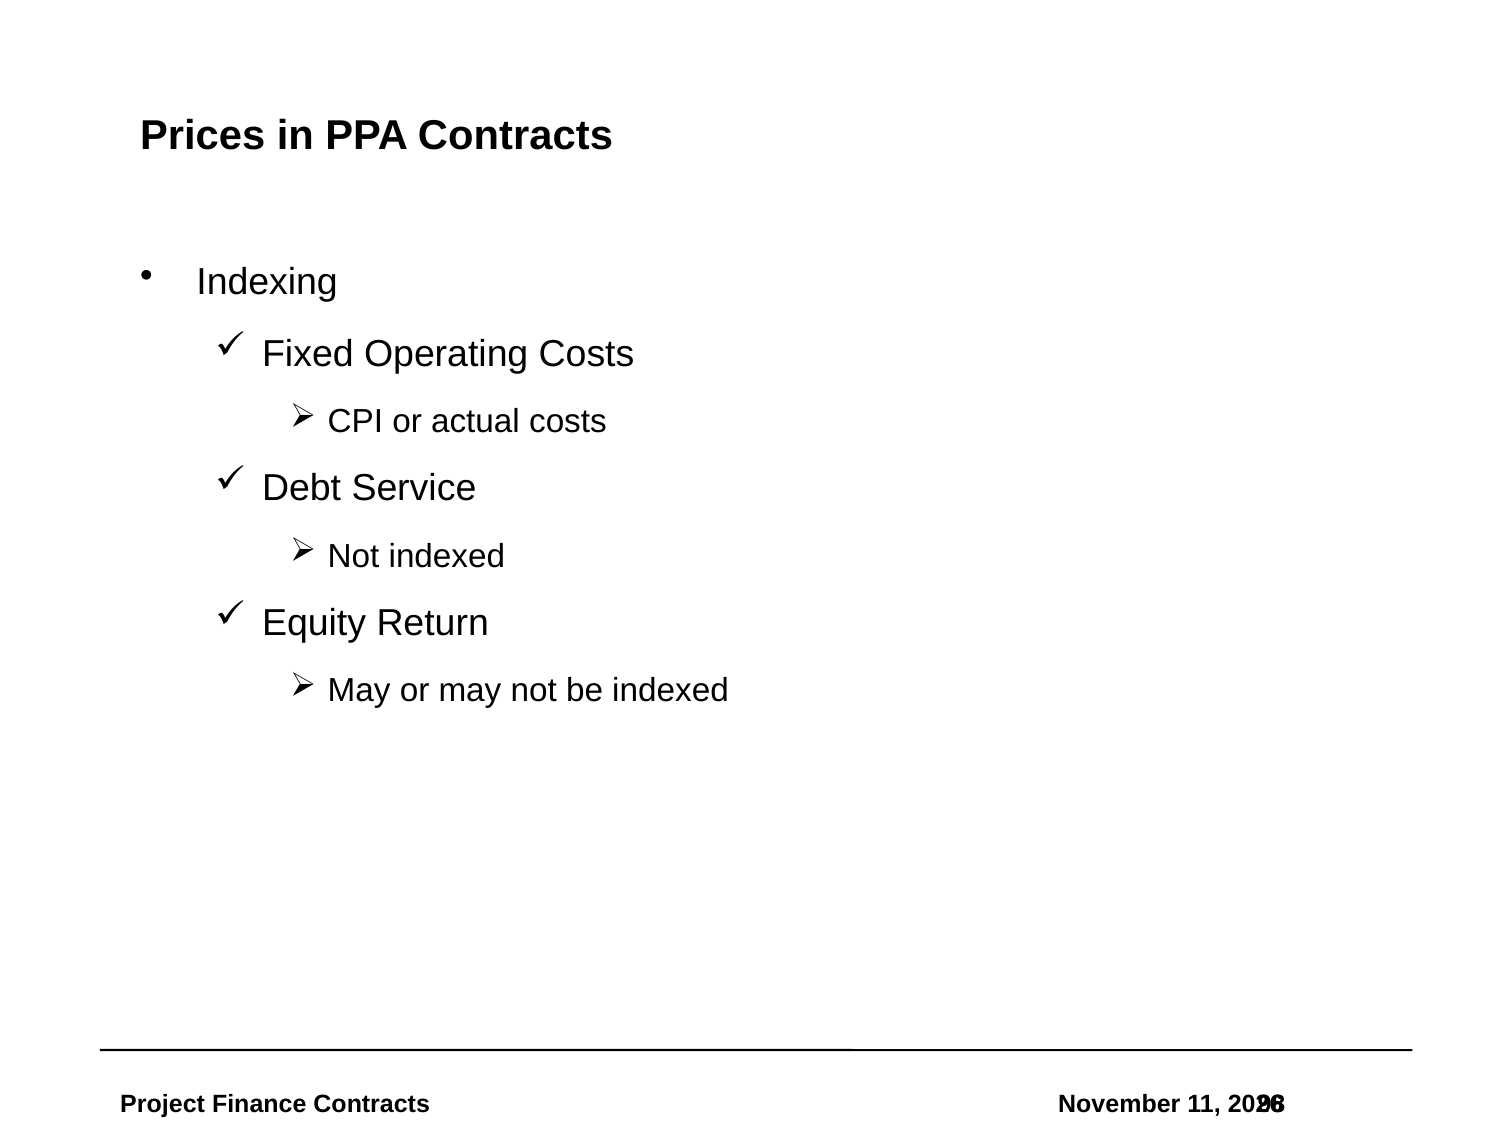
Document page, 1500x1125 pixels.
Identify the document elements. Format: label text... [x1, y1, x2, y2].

title Prices in PPA Contracts [124, 99, 1288, 226]
list Indexing Fixed Operating Costs CPI or actual costs Debt Service Not indexed Equity Return May or may not be indexed [124, 249, 1376, 1001]
